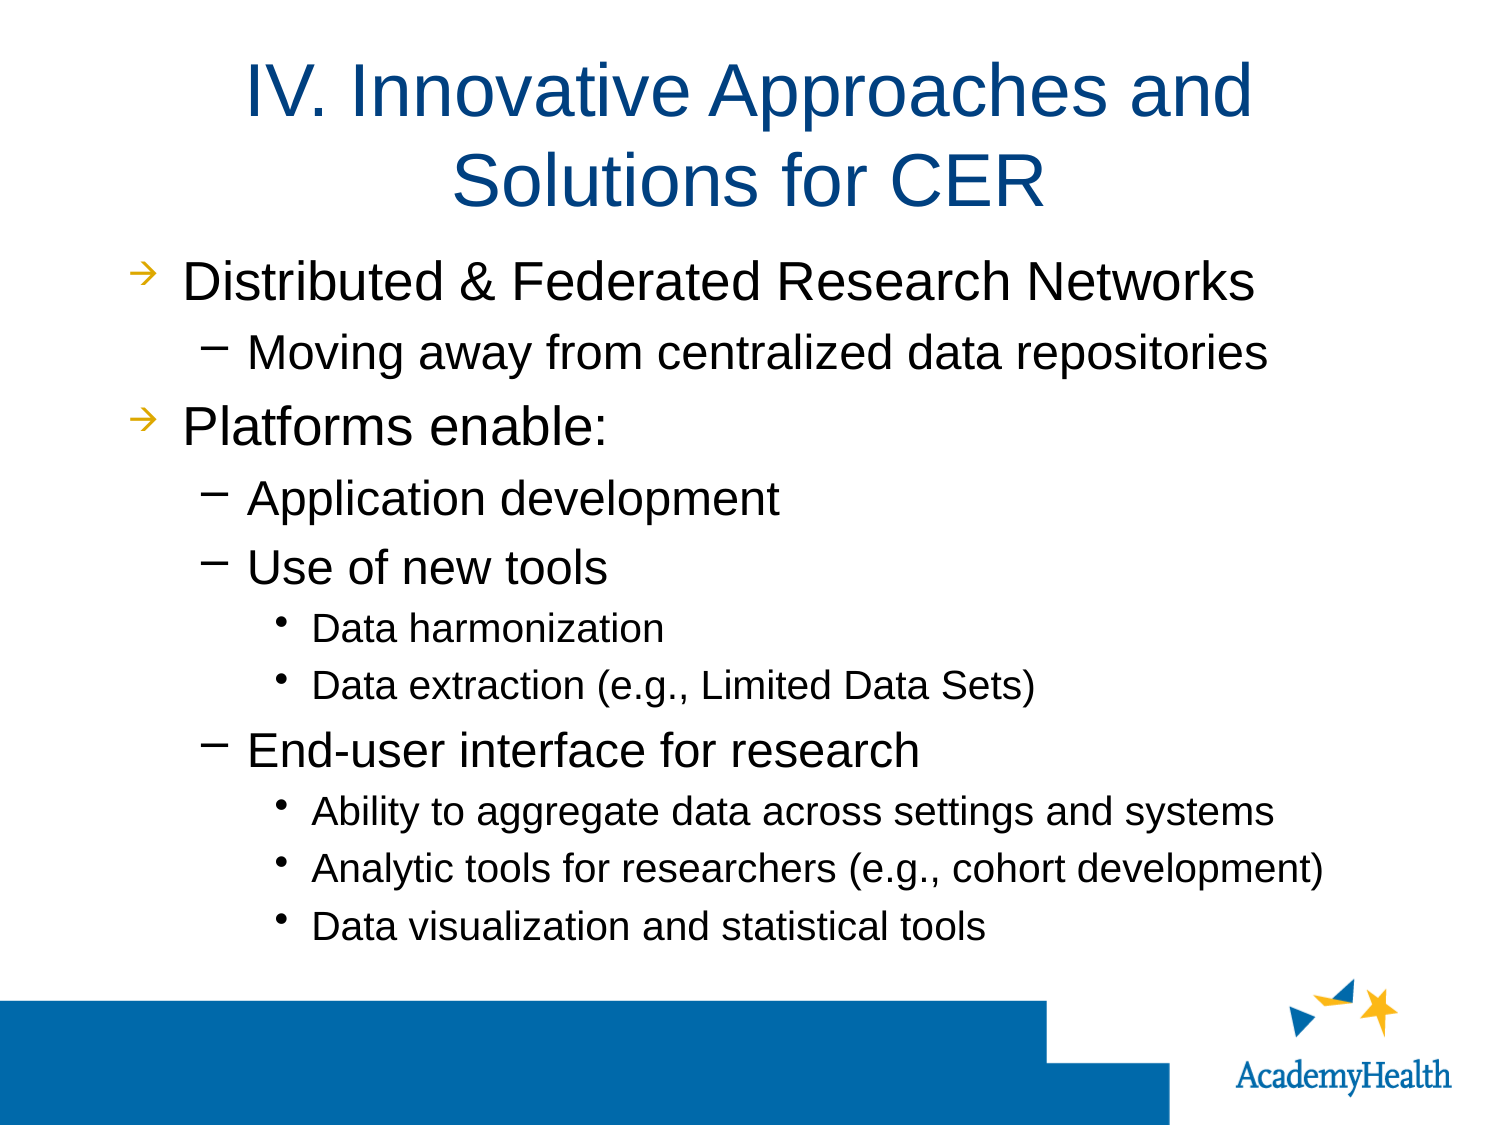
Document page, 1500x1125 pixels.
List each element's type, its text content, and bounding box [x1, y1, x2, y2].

list Distributed & Federated Research Networks Moving away from centralized data repositories Platforms enable: Application development Use of new tools Data harmonization Data extraction (e.g., Limited Data Sets) End-user interface for research Ability to aggregate data across settings and systems Analytic tools for researchers (e.g., cohort development) Data visualization and statistical tools [112, 237, 1413, 963]
picture [0, 0, 1500, 1125]
title IV. Innovative Approaches and Solutions for CER [112, 37, 1388, 226]
